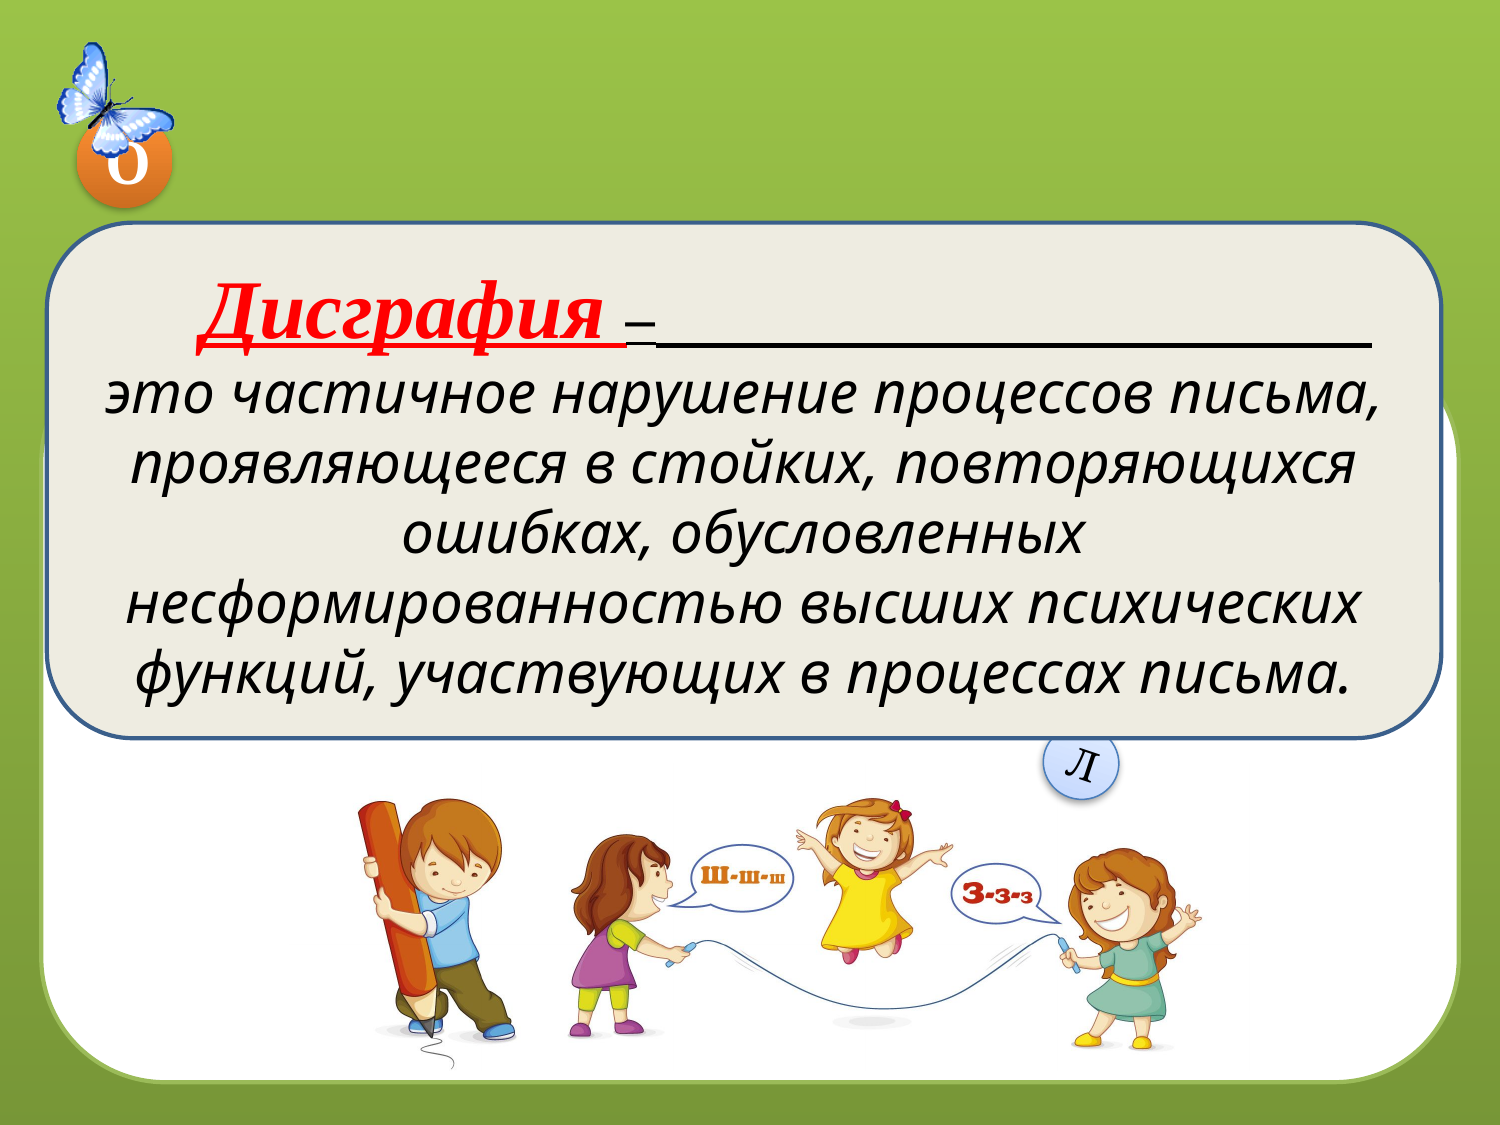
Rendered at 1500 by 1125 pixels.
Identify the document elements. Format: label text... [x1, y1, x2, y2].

text_box [0, 0, 1500, 1125]
text_box [39, 399, 1461, 1085]
picture [40, 30, 184, 173]
text_box Дисграфия – это частичное нарушение процессов письма, проявляющееся в стойких, повторяющихся ошибках, обусловленных несформированностью высших психических функций, участвующих в процессах письма. [44, 220, 1444, 741]
picture [289, 763, 1251, 1071]
text_box О [80, 180, 169, 209]
picture [111, 314, 243, 445]
text_box Л [1042, 741, 1120, 761]
